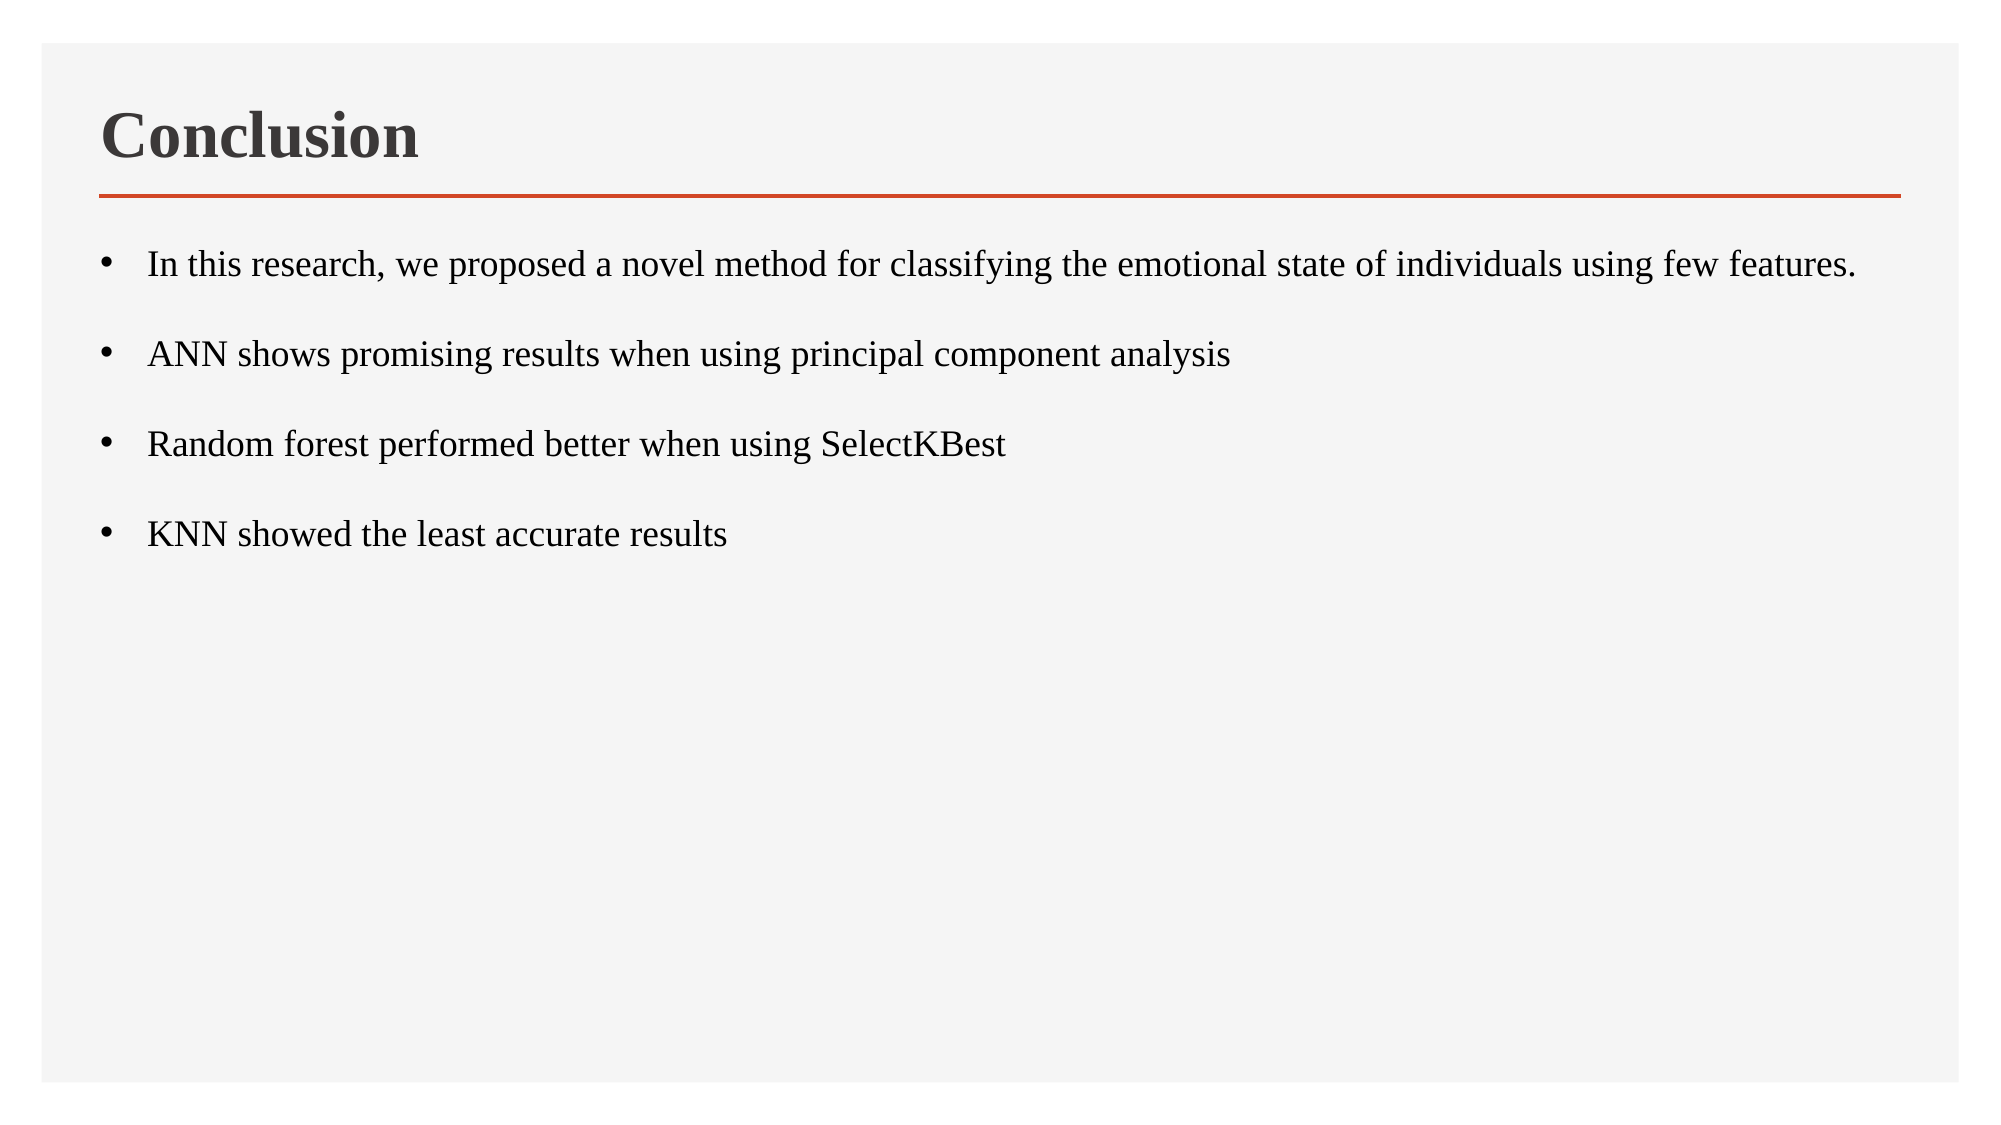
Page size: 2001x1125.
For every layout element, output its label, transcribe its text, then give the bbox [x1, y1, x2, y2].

title Conclusion [85, 73, 1214, 179]
text_box In this research, we proposed a novel method for classifying the emotional state of individuals using few features. ANN shows promising results when using principal component analysis Random forest performed better when using SelectKBest KNN showed the least accurate results [85, 231, 1895, 652]
